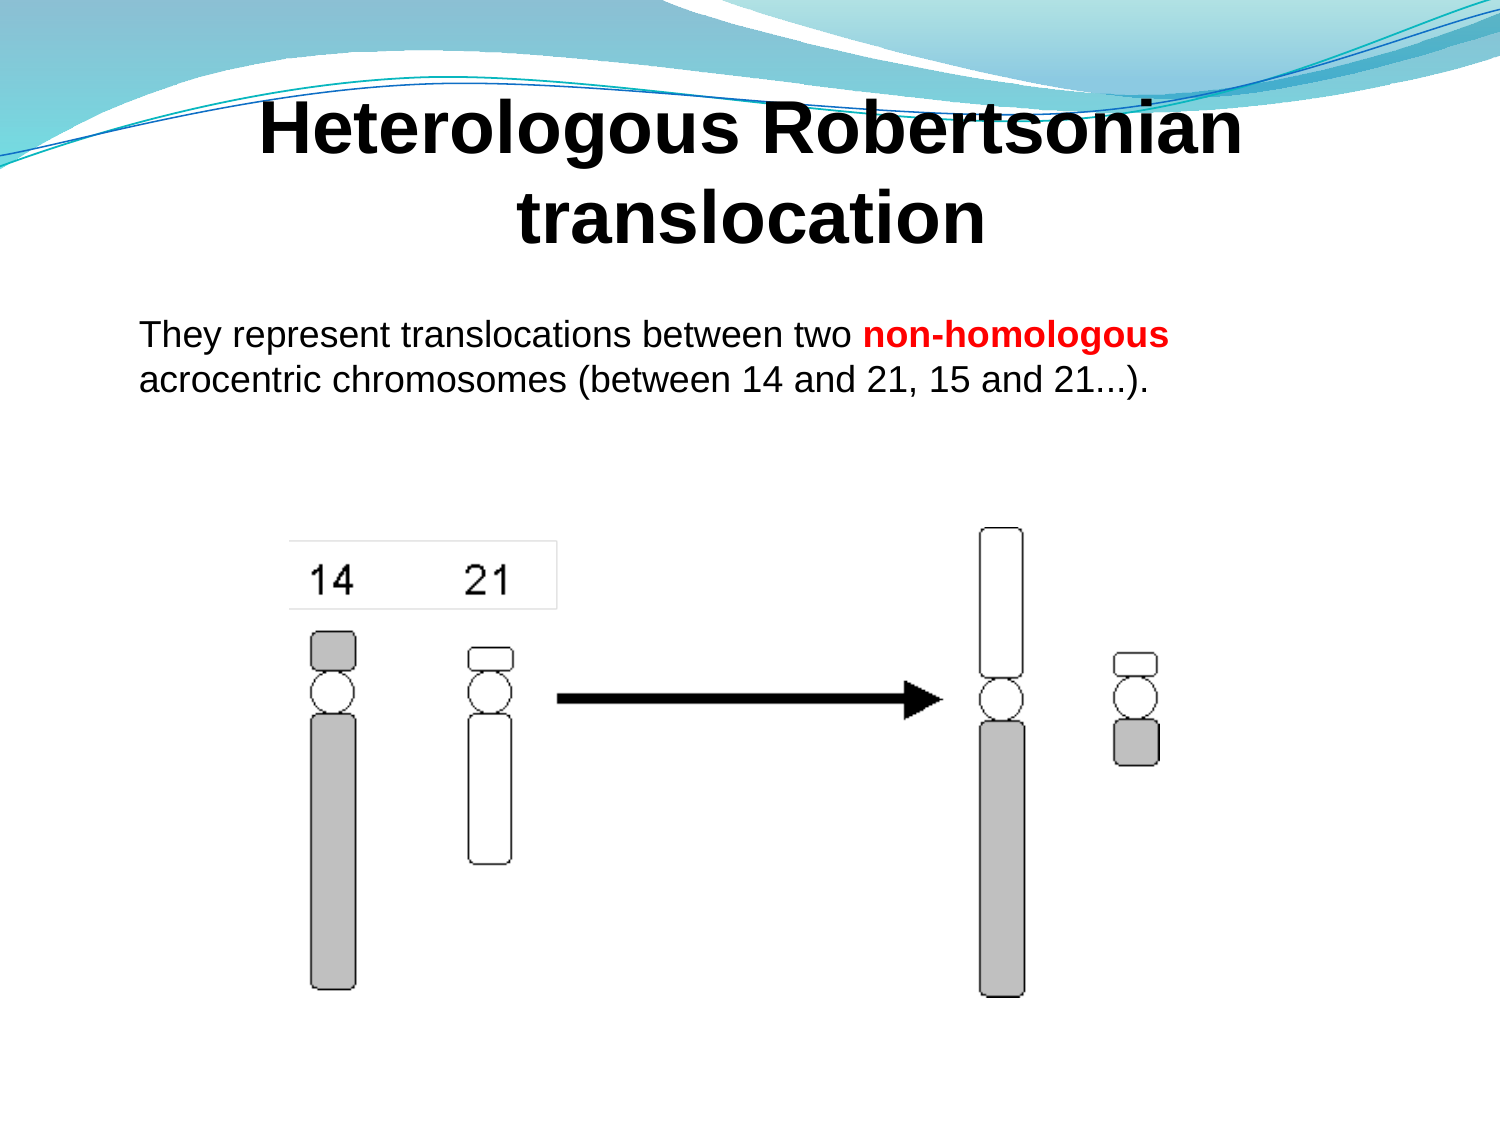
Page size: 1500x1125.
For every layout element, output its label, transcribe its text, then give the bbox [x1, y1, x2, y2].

title Heterologous Robertsonian translocation [76, 78, 1427, 266]
text_box They represent translocations between two non-homologous acrocentric chromosomes (between 14 and 21, 15 and 21...). [123, 302, 1294, 408]
picture [289, 526, 1160, 998]
